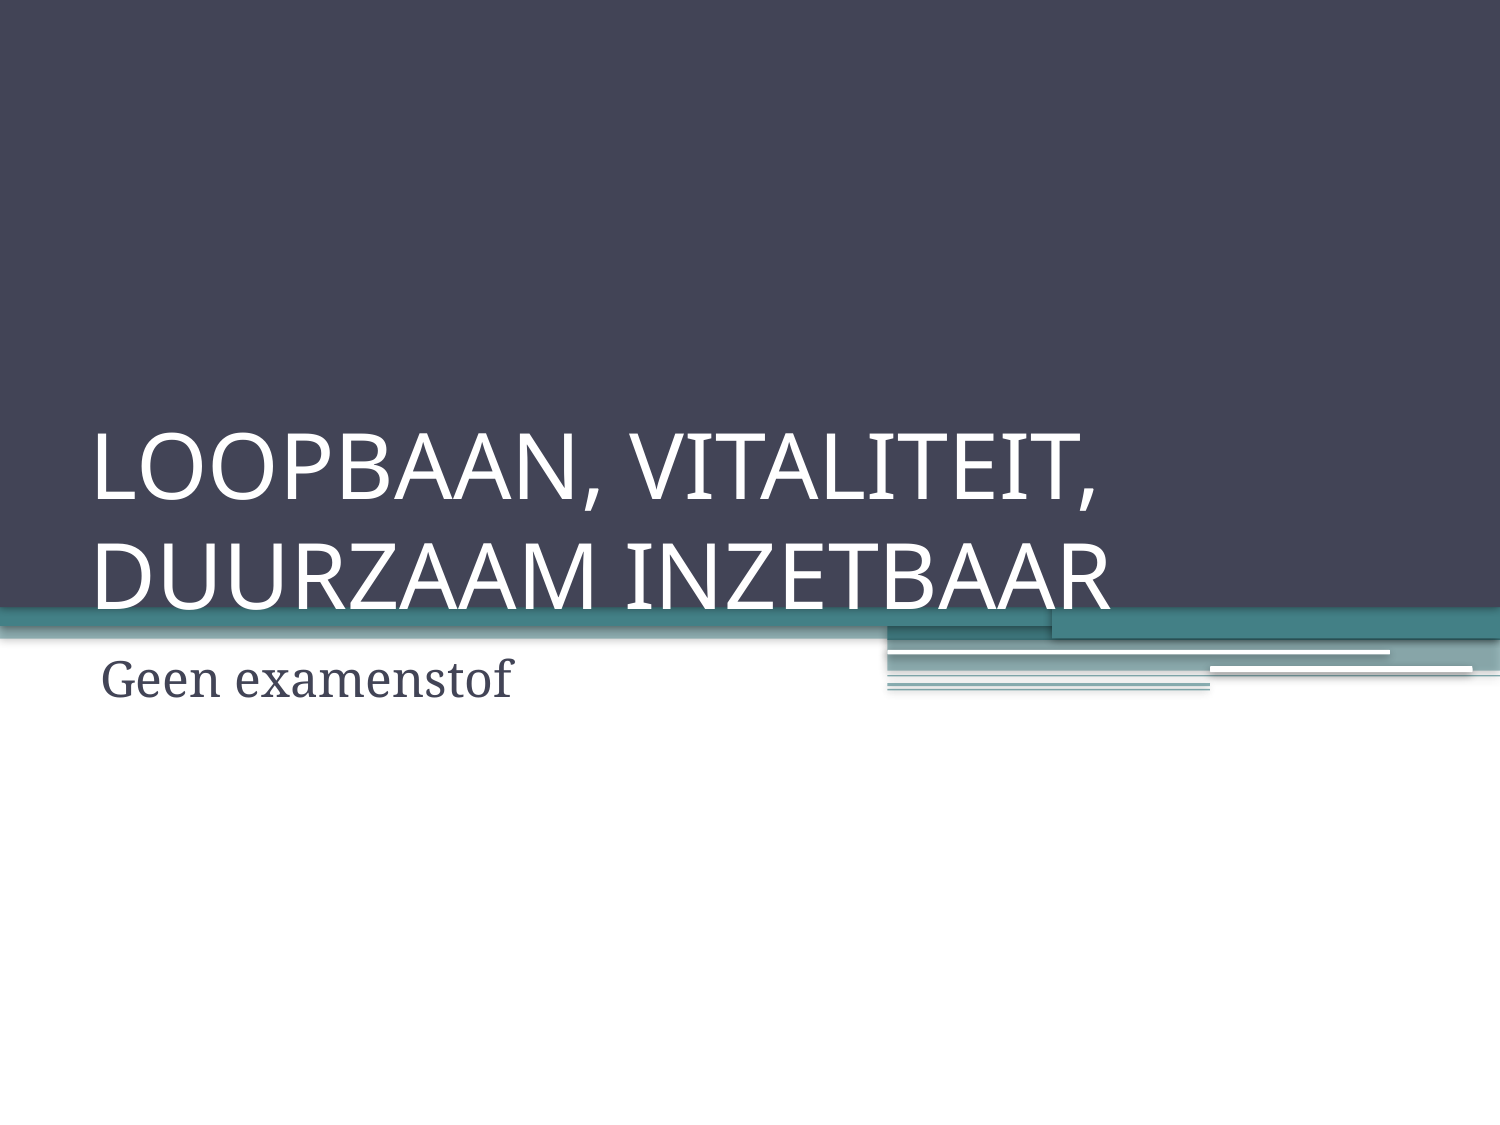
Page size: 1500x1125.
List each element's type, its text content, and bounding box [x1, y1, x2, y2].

title LOOPBAAN, VITALITEIT, DUURZAAM INZETBAAR [75, 394, 1463, 636]
subtitle Geen examenstof [75, 639, 888, 928]
